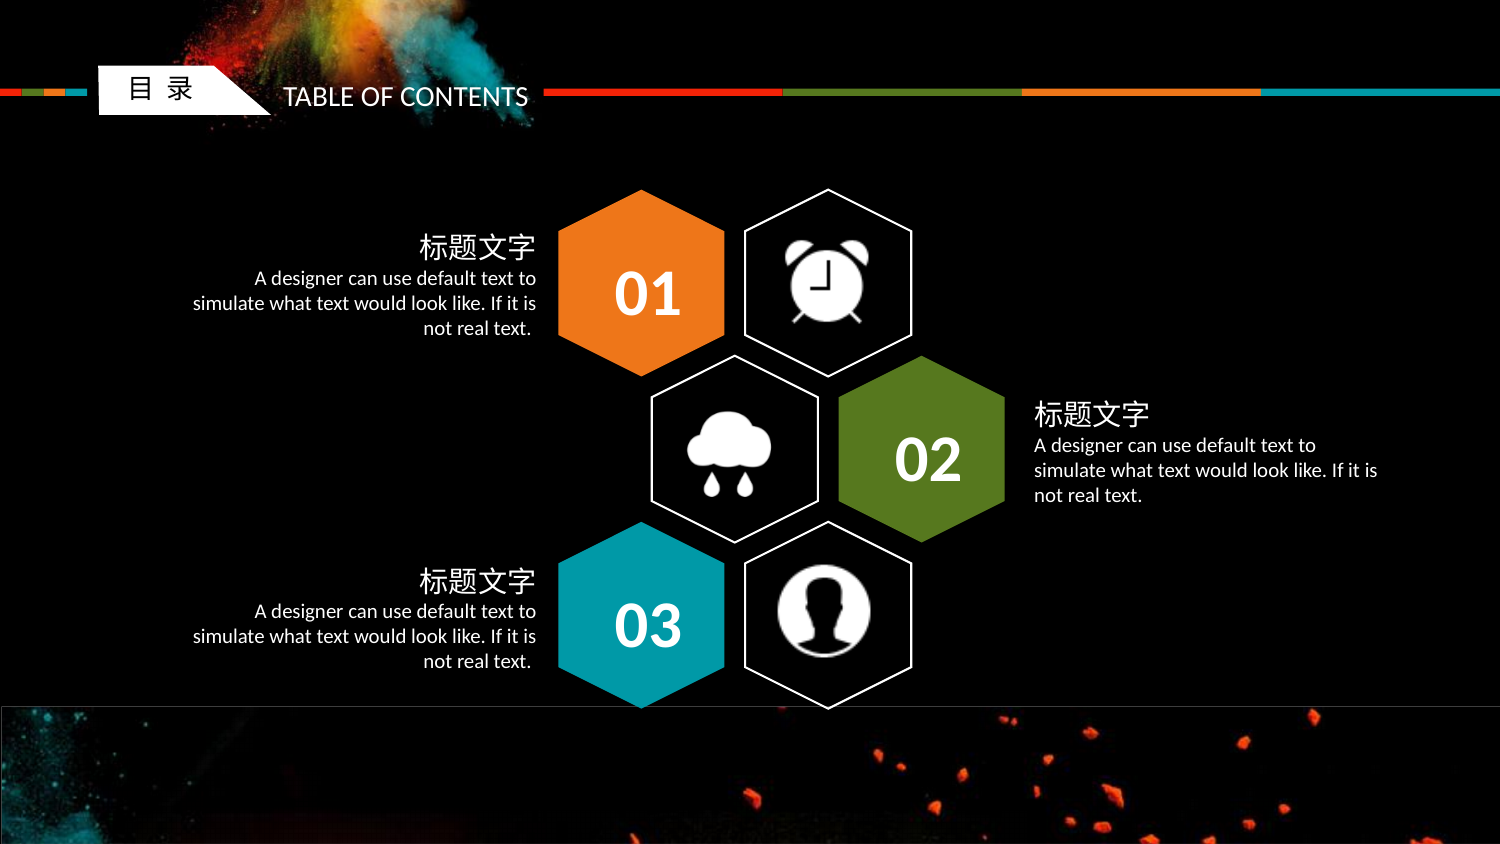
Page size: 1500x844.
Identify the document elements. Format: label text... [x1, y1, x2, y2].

text_box 标题文字 A designer can use default text to simulate what text would look like. If it is not real text. [1019, 388, 1400, 514]
text_box 03 [599, 573, 693, 669]
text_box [0, 0, 1500, 203]
text_box 02 [880, 407, 984, 503]
text_box [557, 203, 726, 378]
text_box 标题文字 A designer can use default text to simulate what text would look like. If it is not real text. [165, 222, 552, 347]
text_box 01 [599, 241, 704, 337]
text_box 标题文字 A designer can use default text to simulate what text would look like. If it is not real text. [166, 555, 552, 681]
picture [1, 397, 1500, 844]
picture [734, 189, 922, 377]
text_box [837, 354, 1006, 527]
text_box [557, 520, 693, 706]
text_box [650, 354, 819, 523]
